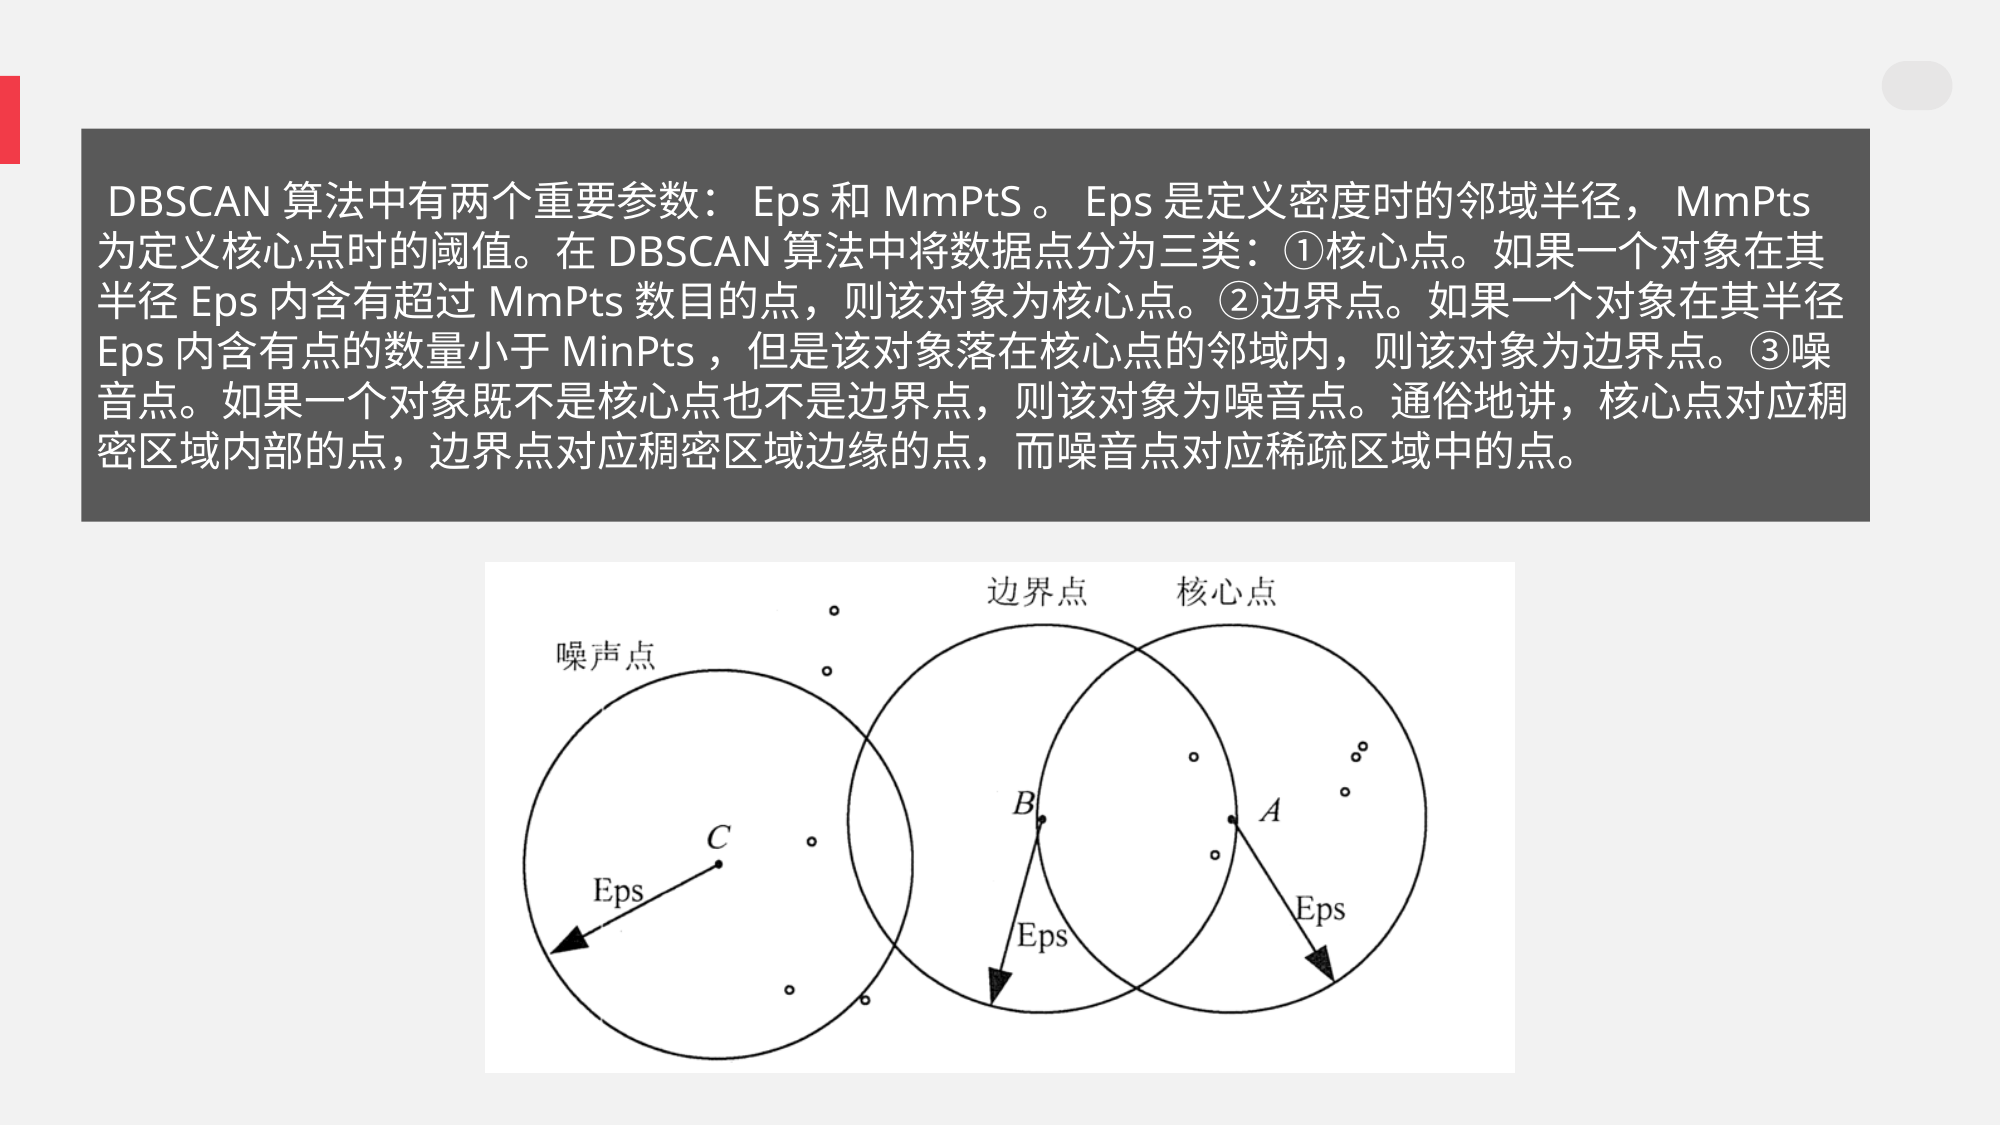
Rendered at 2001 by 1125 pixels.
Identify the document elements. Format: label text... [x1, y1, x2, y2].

picture [485, 562, 1515, 1073]
text_box DBSCAN算法中有两个重要参数：Eps和MmPtS。Eps是定义密度时的邻域半径，MmPts为定义核心点时的阈值。在DBSCAN算法中将数据点分为三类：①核心点。如果一个对象在其半径Eps内含有超过MmPts数目的点，则该对象为核心点。②边界点。如果一个对象在其半径Eps内含有点的数量小于MinPts，但是该对象落在核心点的邻域内，则该对象为边界点。③噪音点。如果一个对象既不是核心点也不是边界点，则该对象为噪音点。通俗地讲，核心点对应稠密区域内部的点，边界点对应稠密区域边缘的点，而噪音点对应稀疏区域中的点。 [80, 128, 1871, 523]
